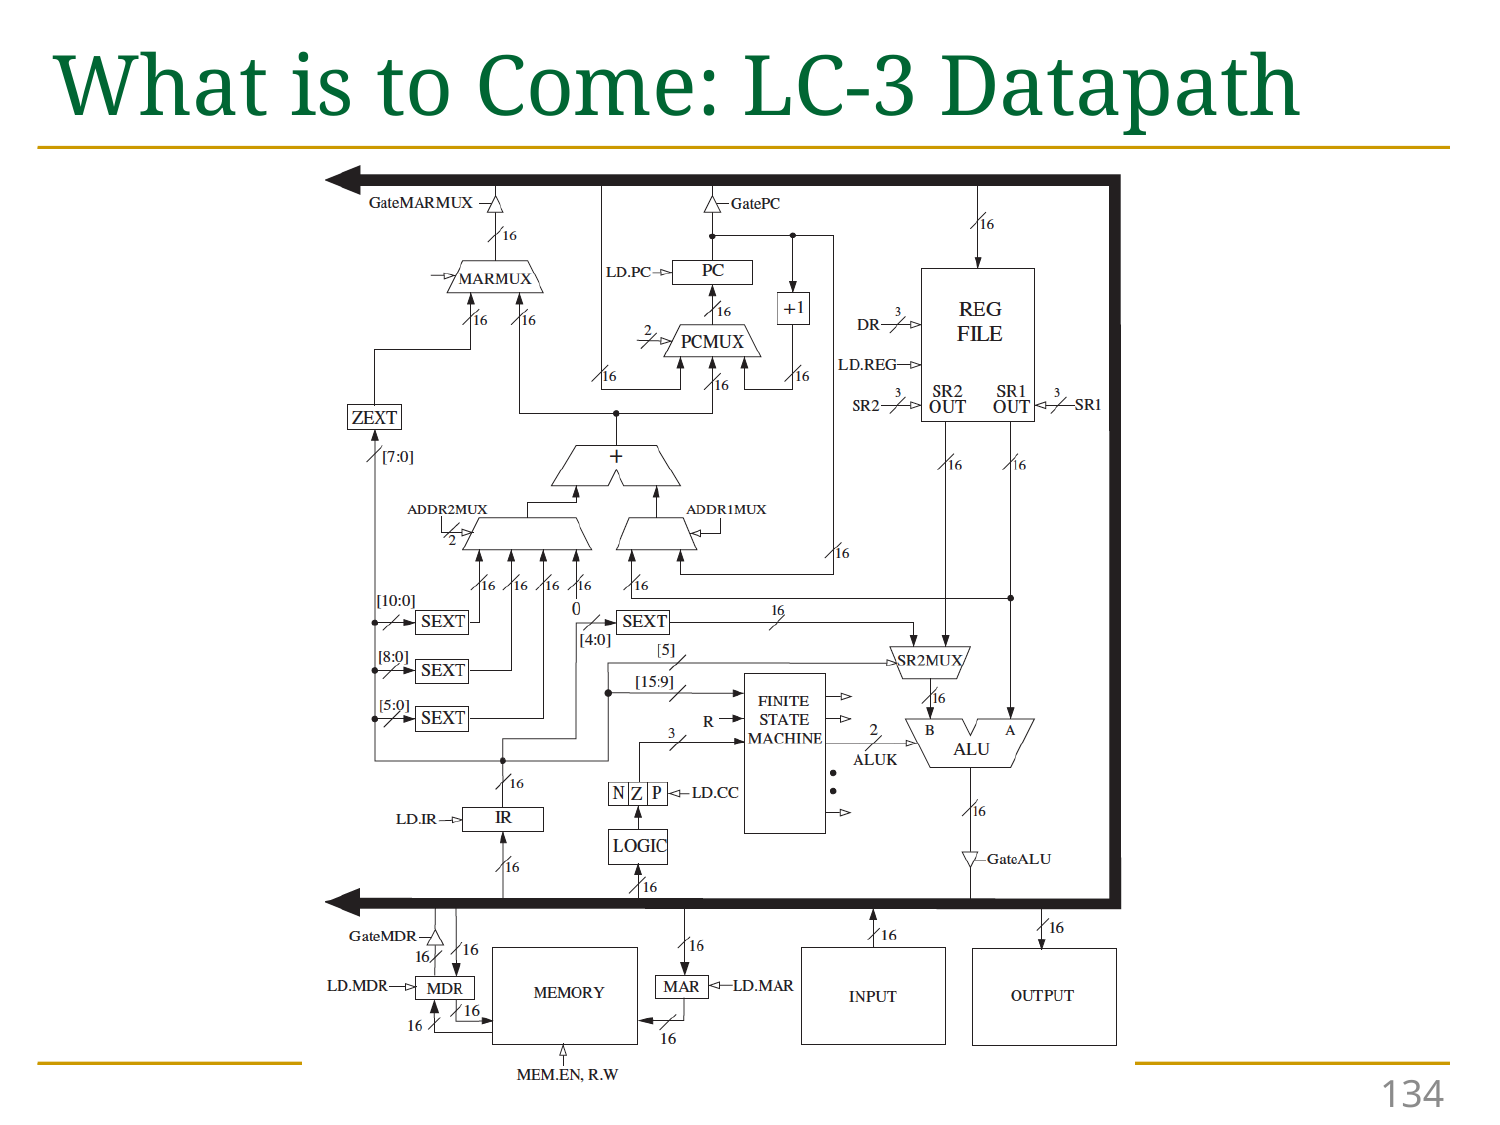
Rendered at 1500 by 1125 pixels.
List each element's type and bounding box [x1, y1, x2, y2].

slide_number [1121, 1066, 1460, 1125]
picture [302, 156, 1135, 1097]
title [37, 24, 1450, 200]
